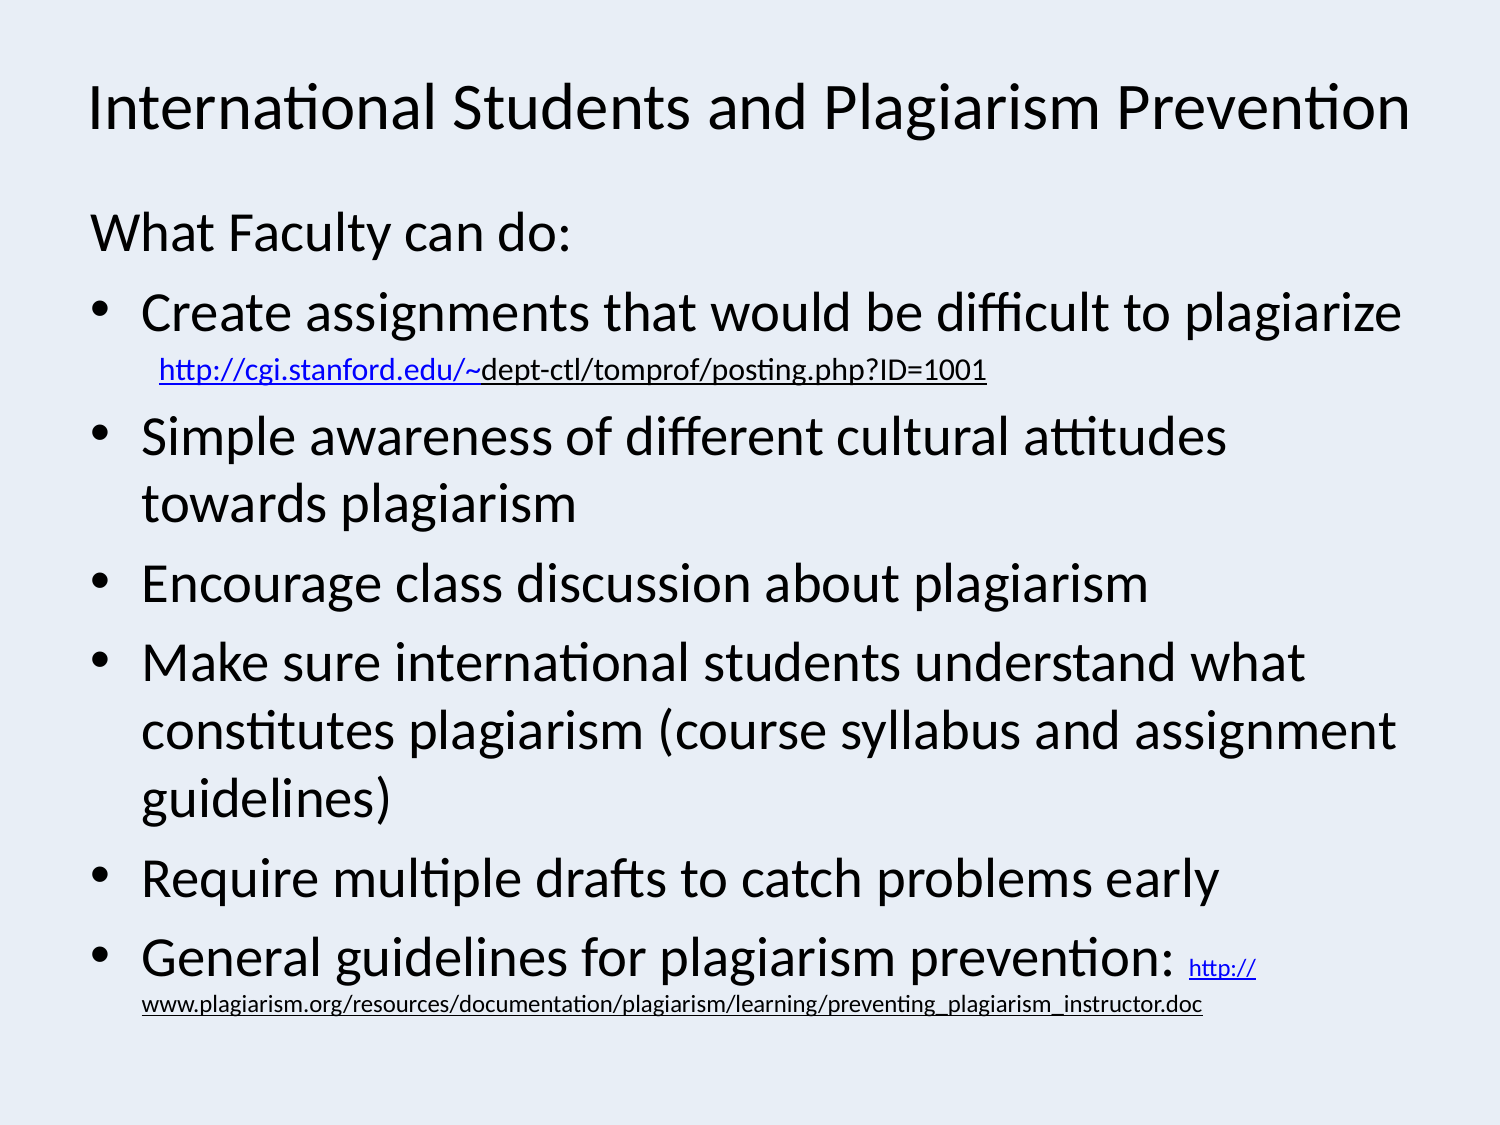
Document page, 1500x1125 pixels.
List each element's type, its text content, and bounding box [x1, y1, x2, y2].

list What Faculty can do: Create assignments that would be difficult to plagiarize http://cgi.stanford.edu/~dept-ctl/tomprof/posting.php?ID=1001 Simple awareness of different cultural attitudes towards plagiarism Encourage class discussion about plagiarism Make sure international students understand what constitutes plagiarism (course syllabus and assignment guidelines) Require multiple drafts to catch problems early General guidelines for plagiarism prevention: http://www.plagiarism.org/resources/documentation/plagiarism/learning/preventing_plagiarism_instructor.doc [75, 187, 1425, 1100]
title International Students and Plagiarism Prevention [37, 37, 1463, 168]
